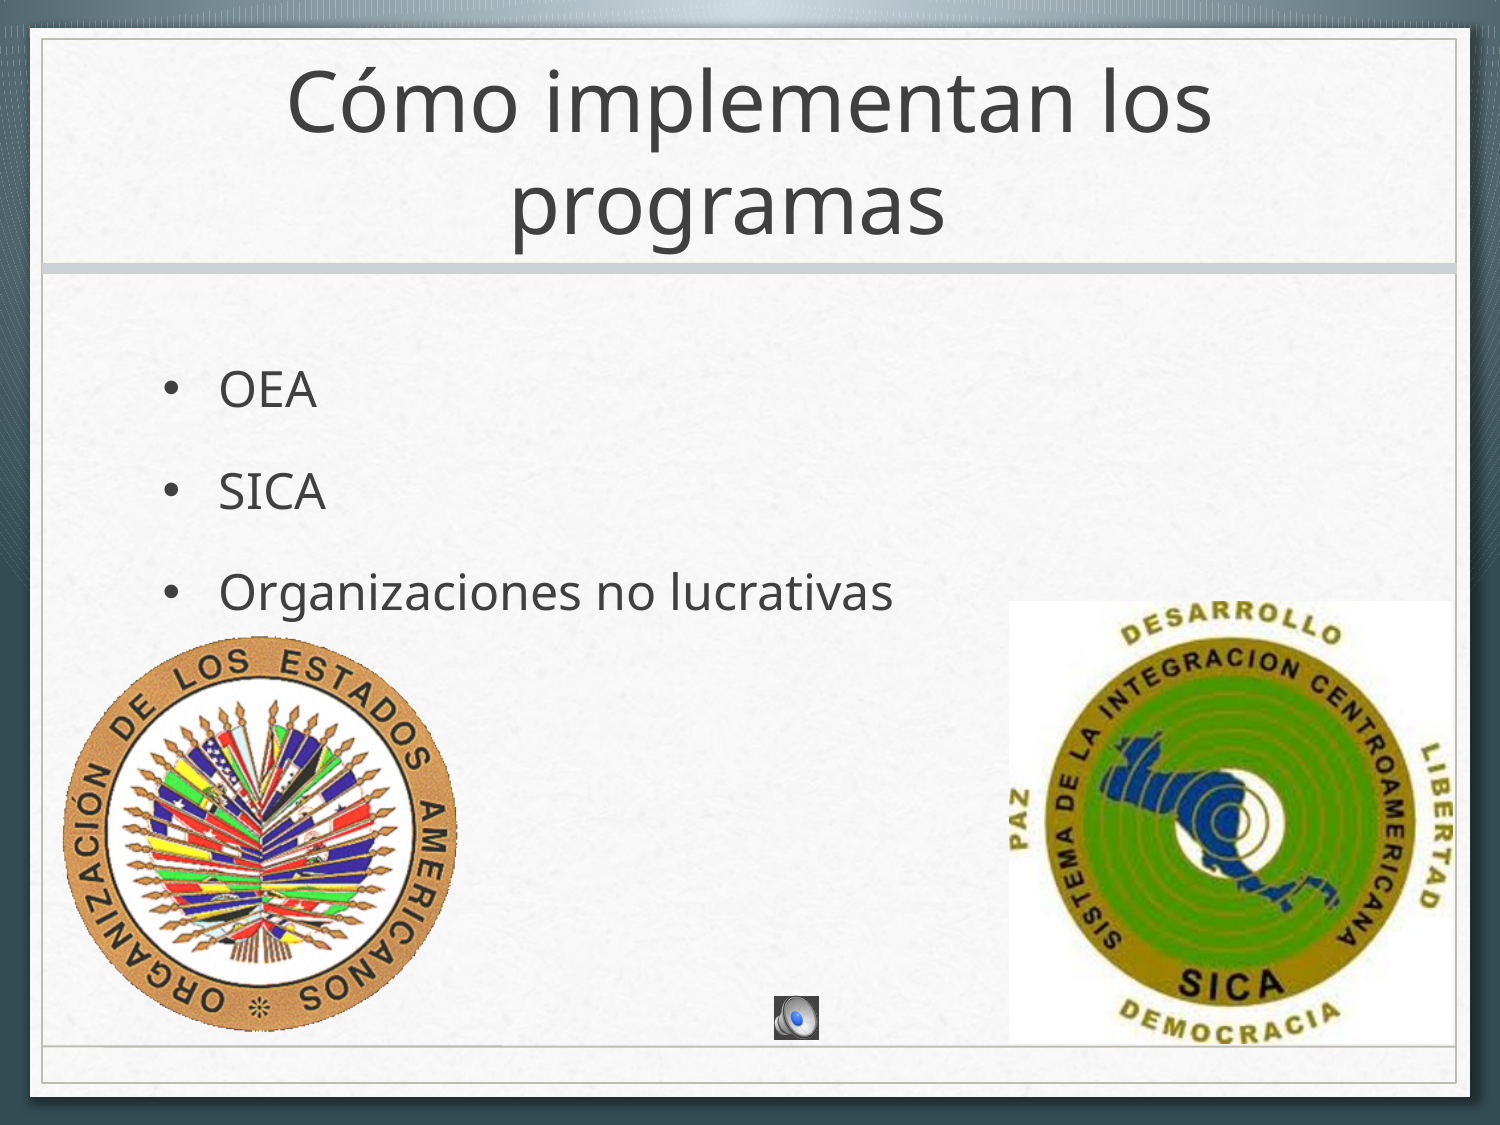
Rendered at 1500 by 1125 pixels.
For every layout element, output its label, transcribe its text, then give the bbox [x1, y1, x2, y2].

title Cómo implementan los programas [147, 40, 1353, 260]
list OEA SICA Organizaciones no lucrativas [147, 350, 1353, 995]
picture [30, 28, 1470, 1097]
